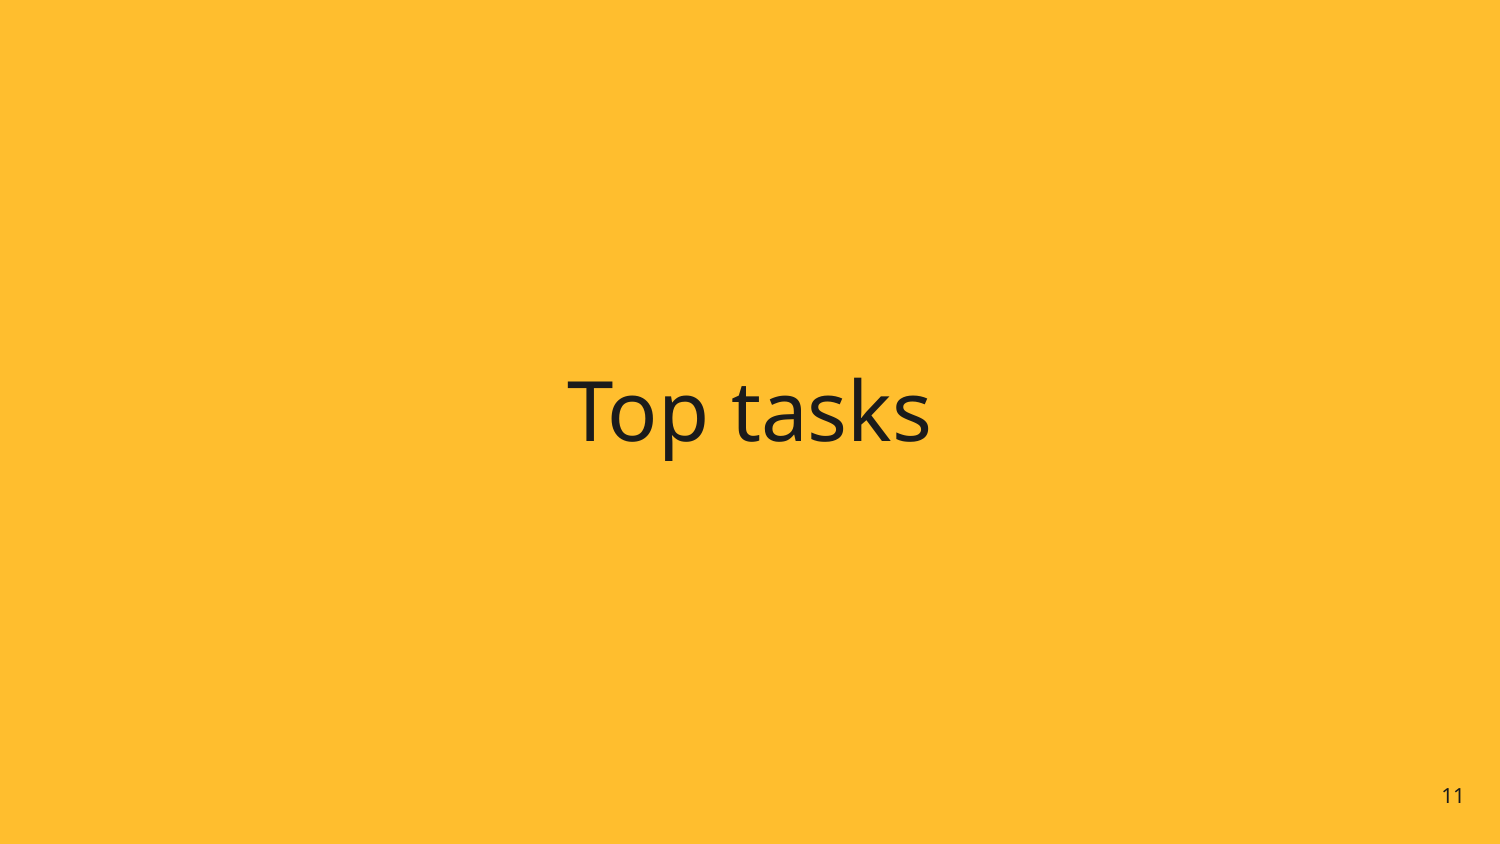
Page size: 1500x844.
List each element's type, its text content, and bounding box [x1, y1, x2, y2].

slide_number 11 [1389, 764, 1480, 830]
title Top tasks [51, 72, 1449, 753]
